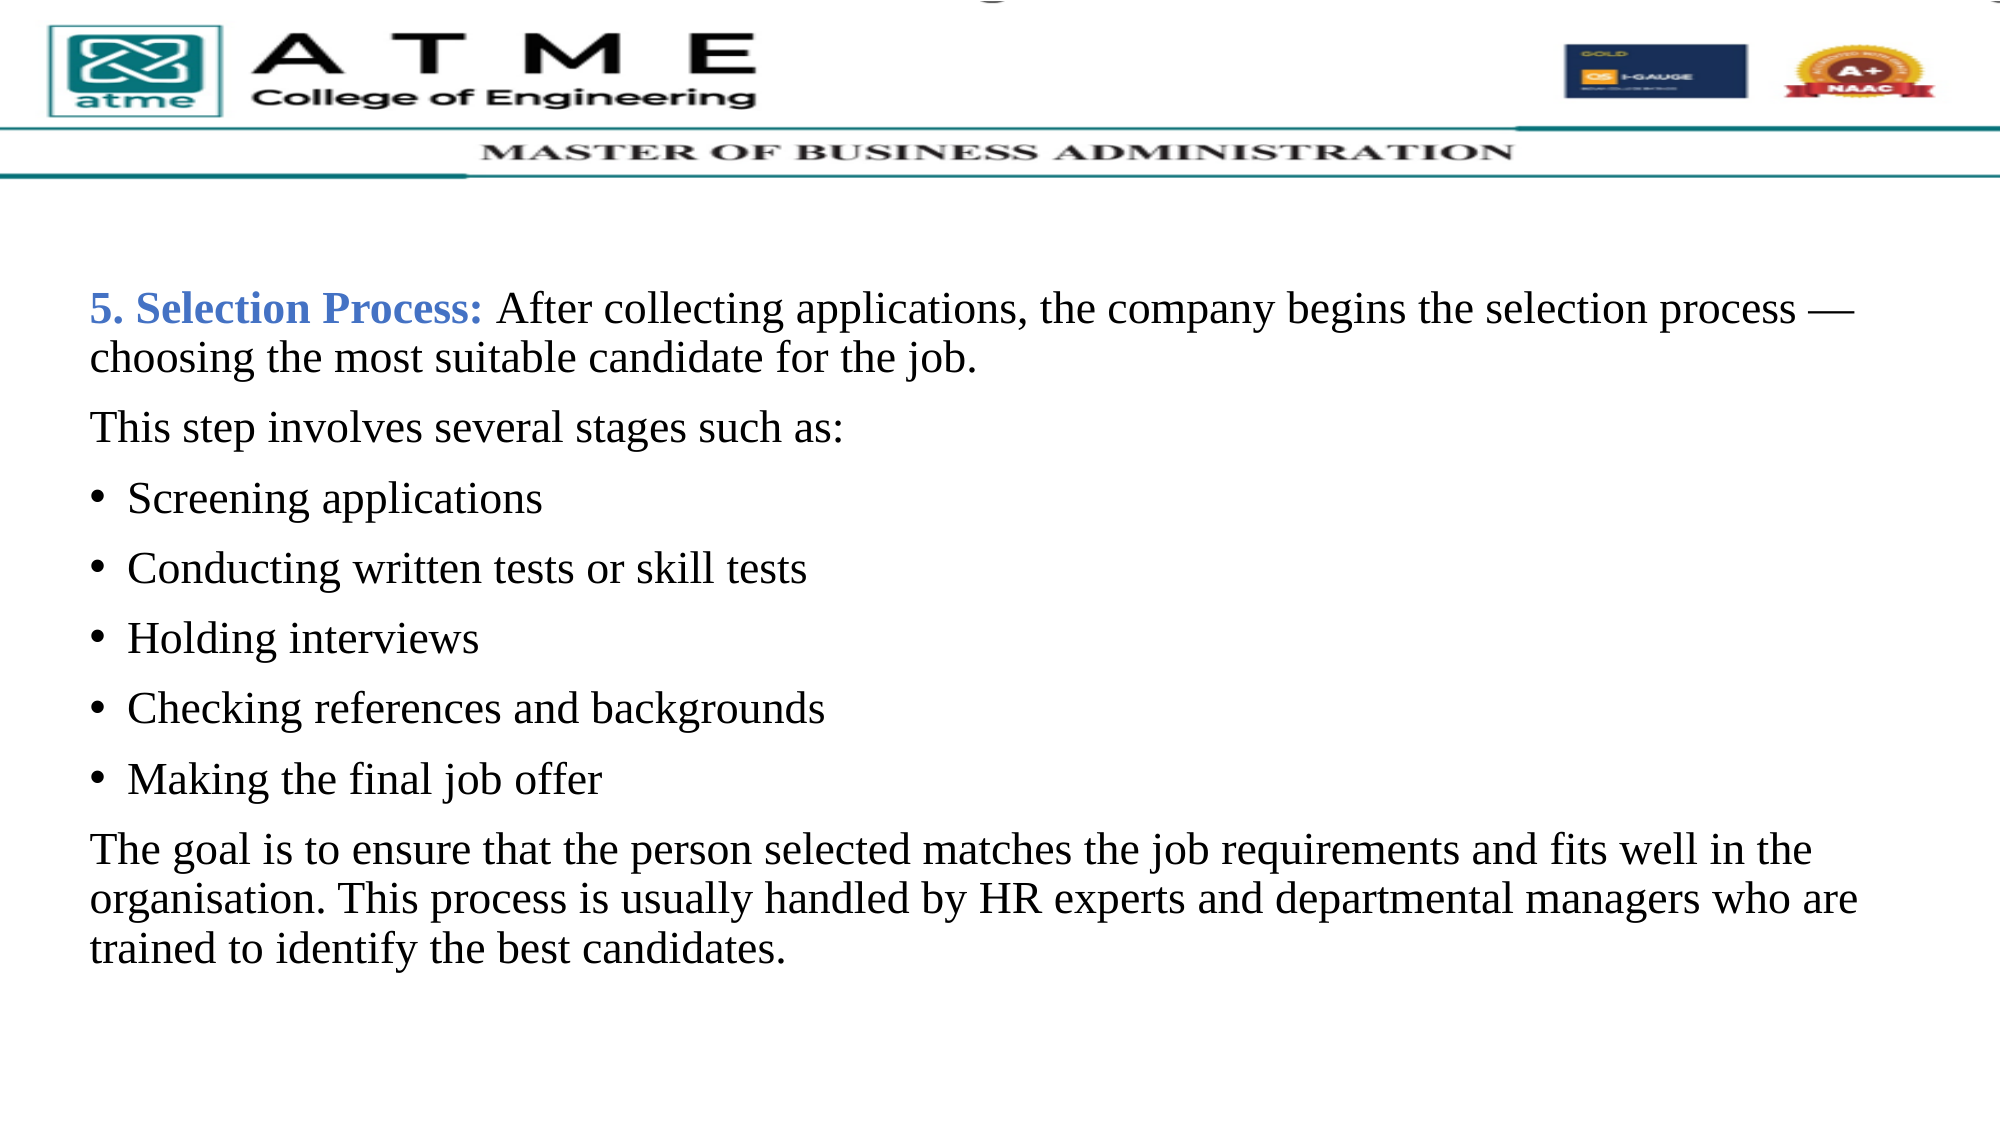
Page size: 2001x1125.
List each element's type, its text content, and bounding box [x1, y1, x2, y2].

picture [0, 1, 2000, 180]
list 5. Selection Process: After collecting applications, the company begins the selection process — choosing the most suitable candidate for the job. This step involves several stages such as: Screening applications Conducting written tests or skill tests Holding interviews Checking references and backgrounds Making the final job offer The goal is to ensure that the person selected matches the job requirements and fits well in the organisation. This process is usually handled by HR experts and departmental managers who are trained to identify the best candidates. [74, 276, 1974, 1125]
